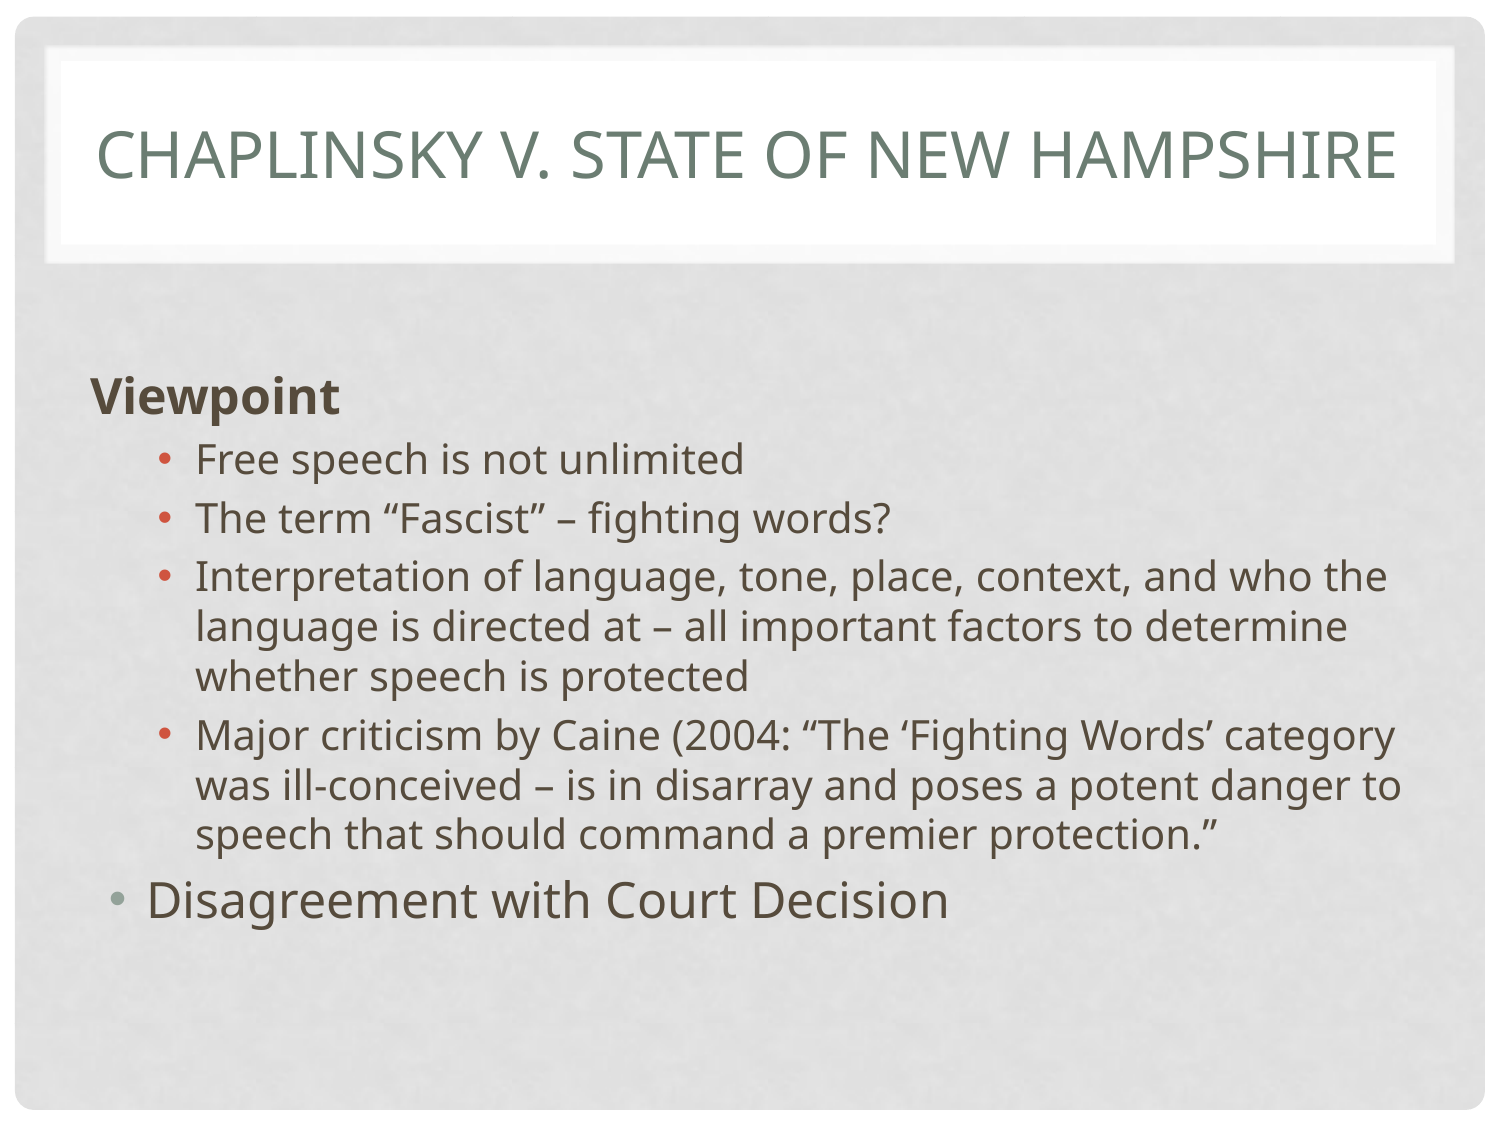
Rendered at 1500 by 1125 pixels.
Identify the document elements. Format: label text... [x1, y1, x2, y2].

list Viewpoint Free speech is not unlimited The term “Fascist” – fighting words? Interpretation of language, tone, place, context, and who the language is directed at – all important factors to determine whether speech is protected Major criticism by Caine (2004: “The ‘Fighting Words’ category was ill-conceived – is in disarray and poses a potent danger to speech that should command a premier protection.” Disagreement with Court Decision [75, 287, 1425, 1005]
title Chaplinsky v. State of New Hampshire [69, 66, 1425, 238]
